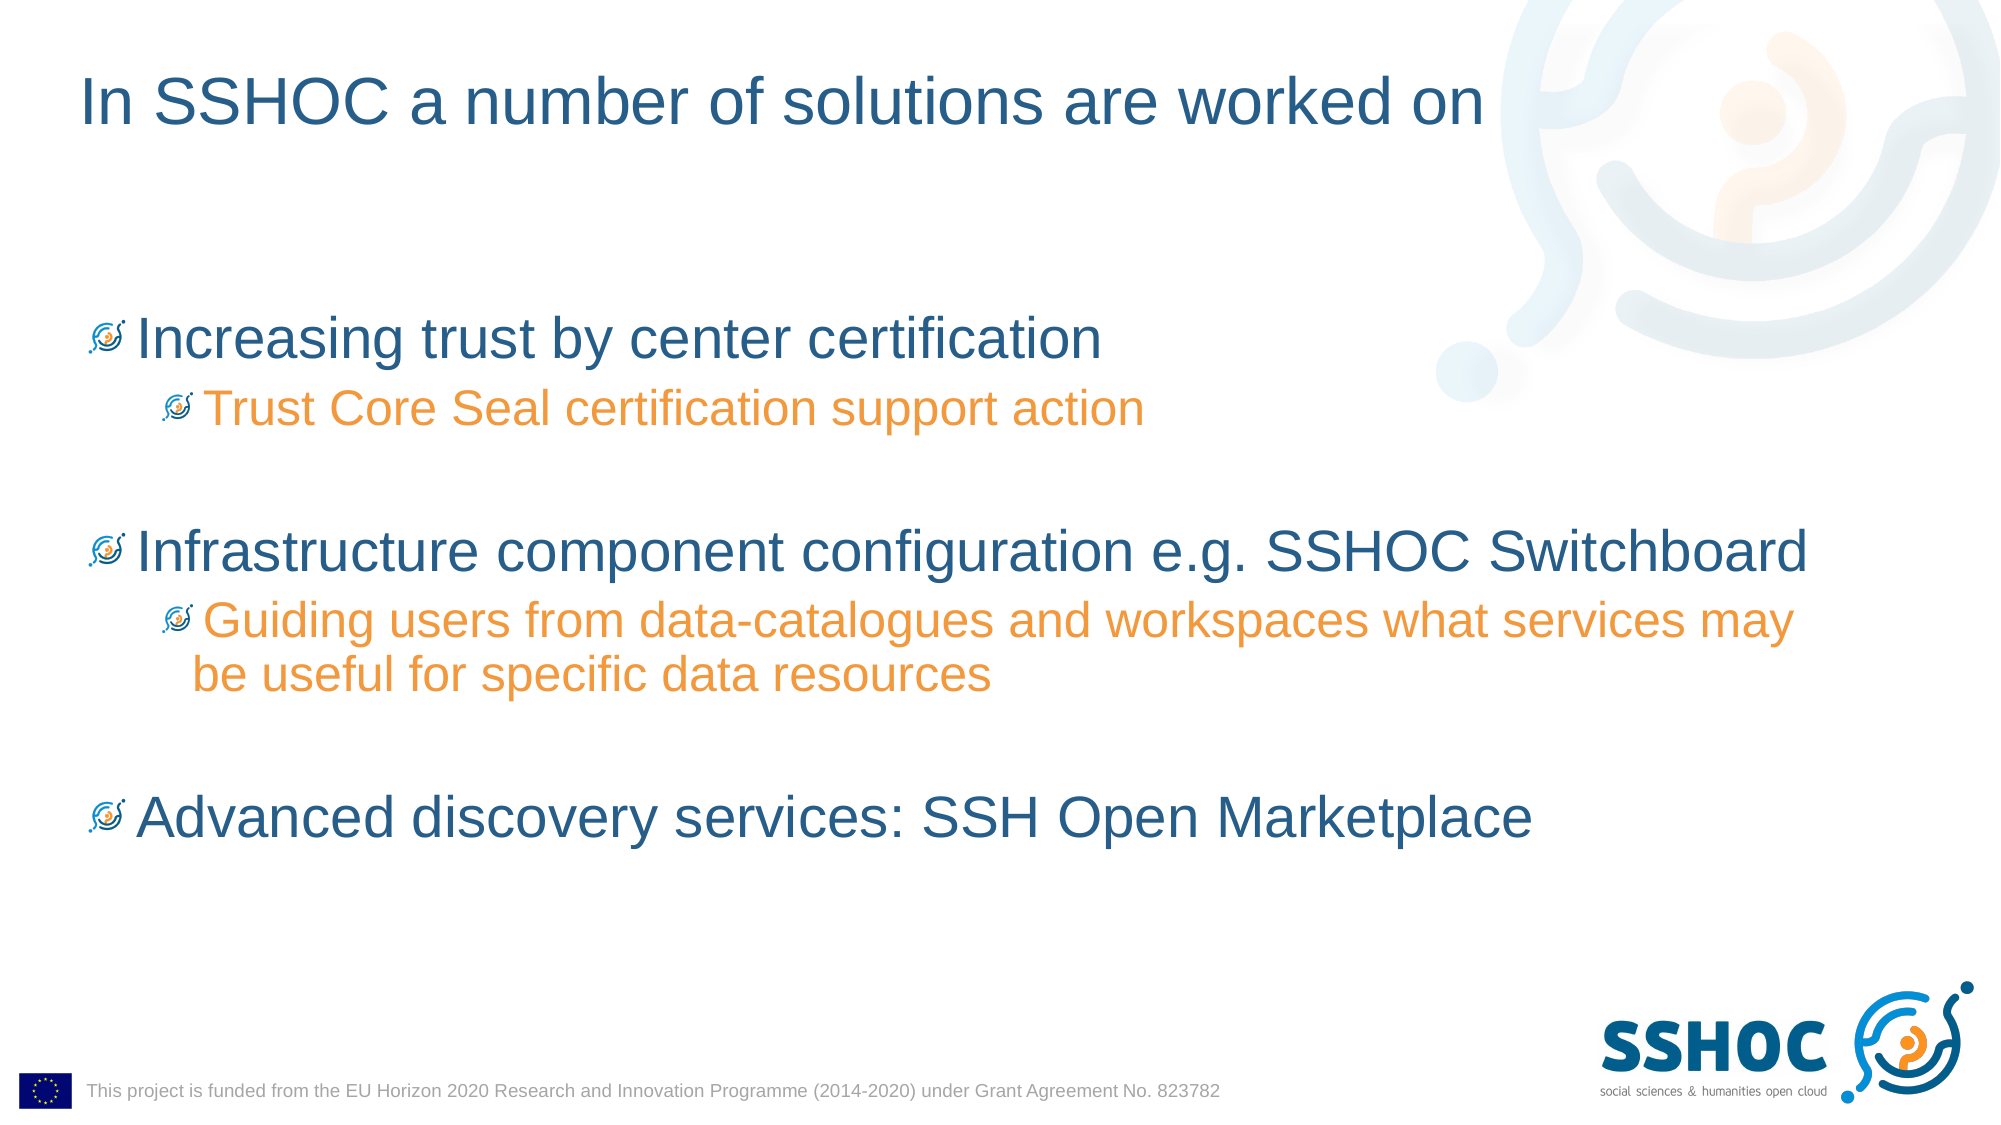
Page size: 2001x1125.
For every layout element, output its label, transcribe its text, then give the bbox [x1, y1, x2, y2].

picture [79, 794, 137, 836]
picture [1598, 965, 2001, 1118]
picture [19, 1073, 72, 1109]
picture [79, 315, 137, 357]
picture [154, 600, 203, 636]
picture [154, 388, 203, 424]
picture [79, 528, 137, 570]
title In SSHOC a number of solutions are worked on [64, 59, 1863, 288]
list Increasing trust by center certification Trust Core Seal certification support action Infrastructure component configuration e.g. SSHOC Switchboard Guiding users from data-catalogues and workspaces what services may be useful for specific data resources Advanced discovery services: SSH Open Marketplace [64, 301, 1863, 1015]
